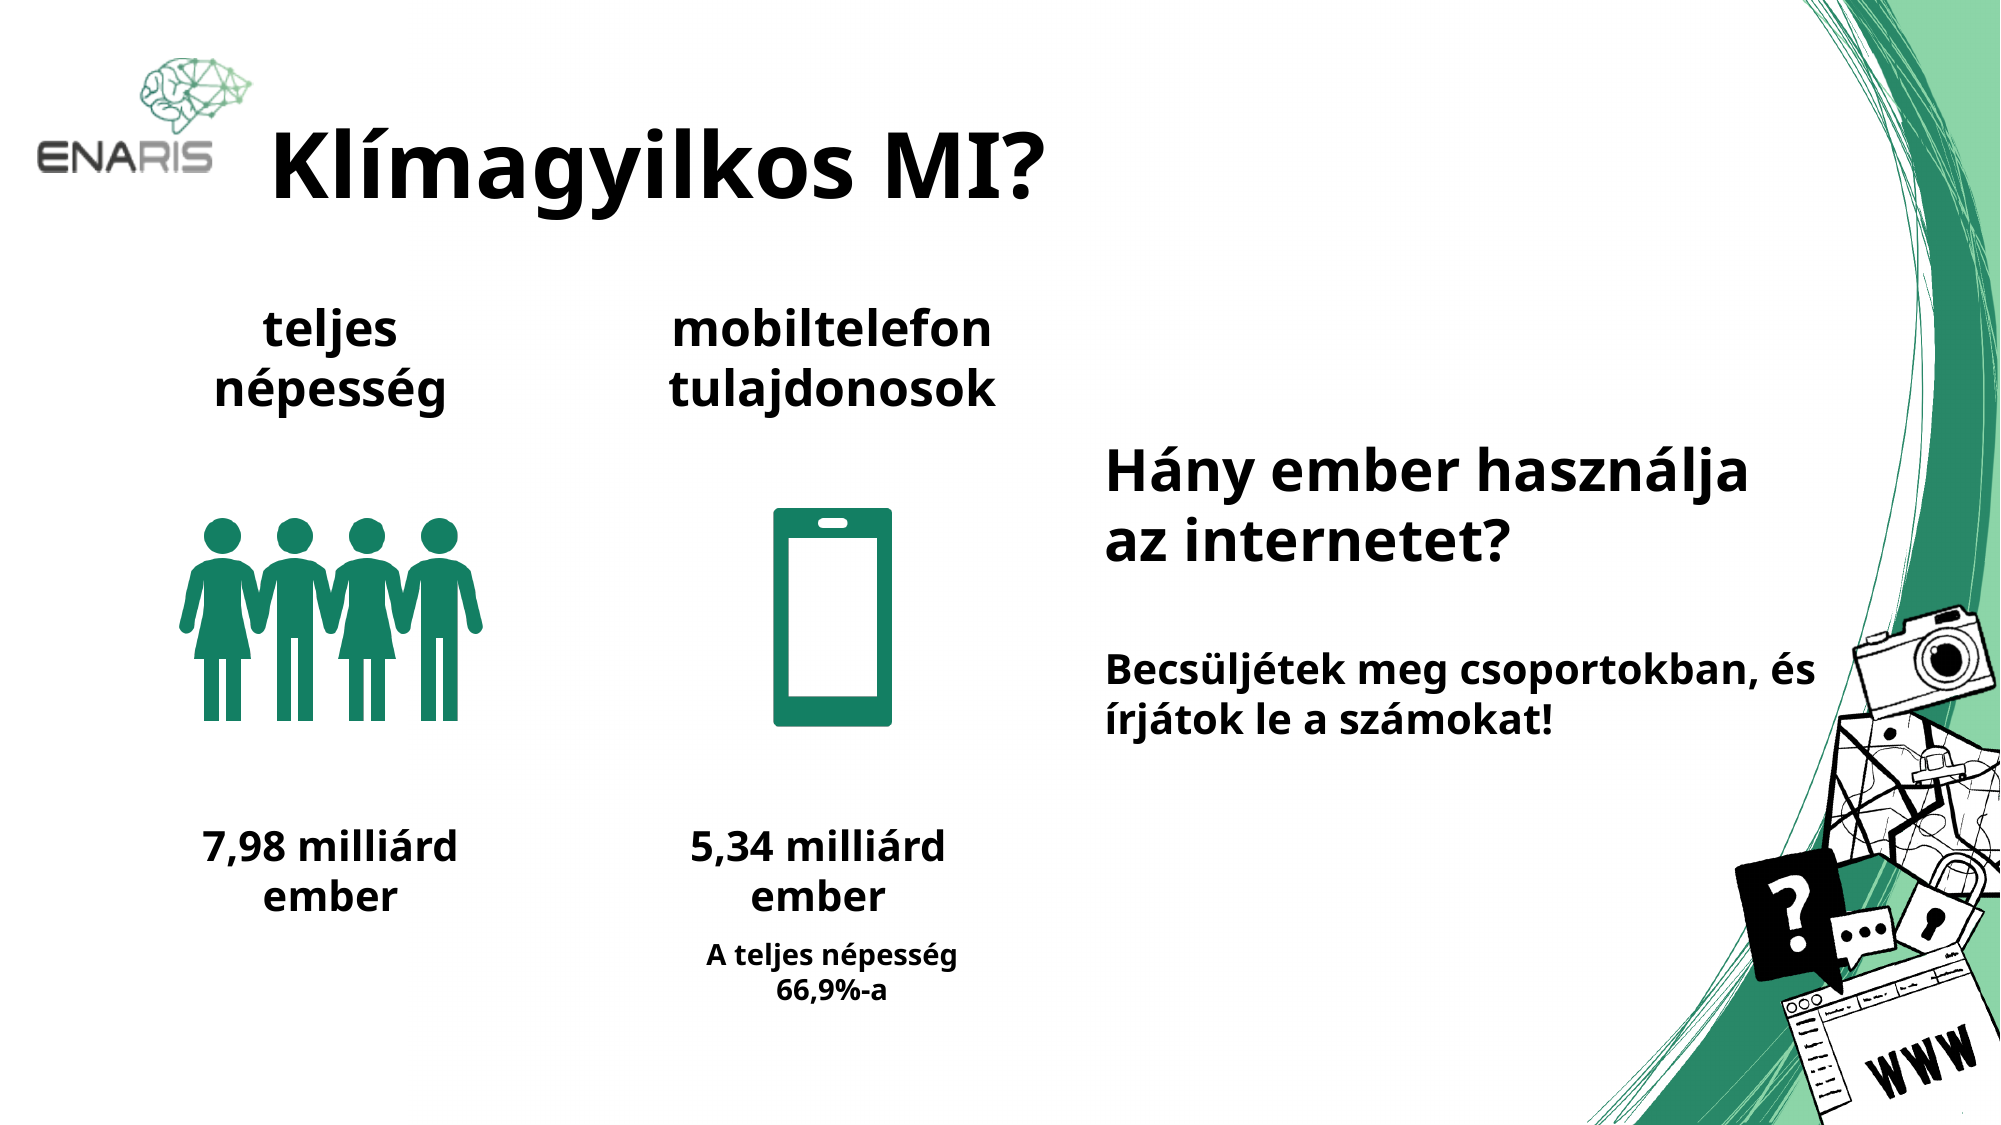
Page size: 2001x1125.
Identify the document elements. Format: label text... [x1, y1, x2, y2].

text_box 7,98 milliárd ember [157, 812, 504, 928]
title Klímagyilkos MI? [253, 59, 1863, 278]
text_box teljes népesség [124, 289, 537, 424]
text_box 5,34 milliárd ember [636, 812, 1000, 928]
picture [37, 58, 254, 173]
text_box A teljes népesség 66,9%-a [650, 928, 1014, 1014]
text_box mobiltelefon tulajdonosok [636, 289, 1028, 424]
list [157, 445, 504, 793]
picture [408, 0, 2000, 1125]
text_box Hány ember használja az internetet? Becsüljétek meg csoportokban, és írjátok le a számokat! [1089, 425, 1837, 751]
